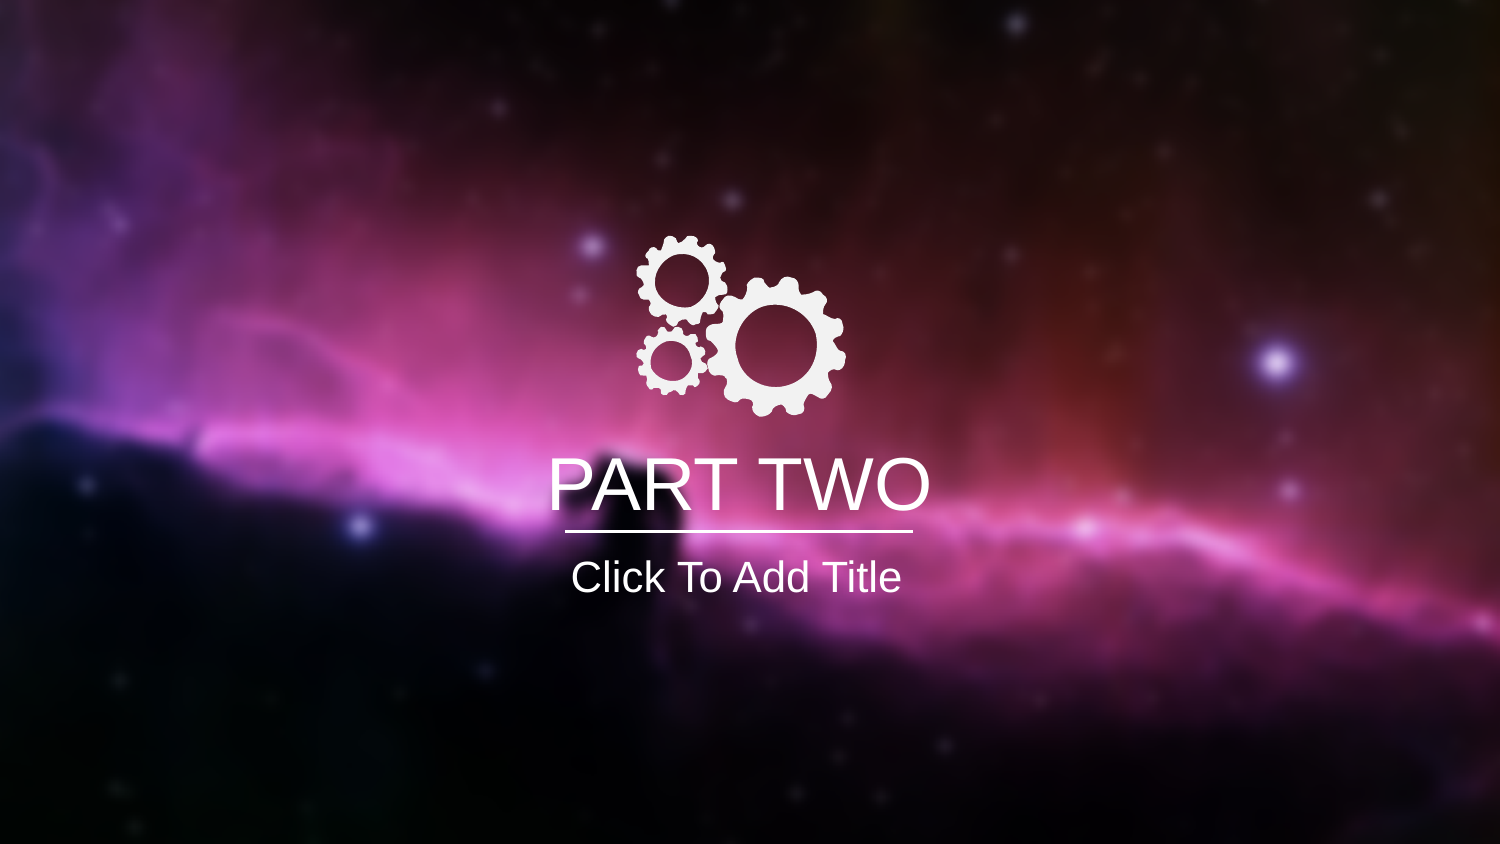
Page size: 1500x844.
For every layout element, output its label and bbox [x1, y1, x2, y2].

picture [0, 0, 1500, 844]
text_box [636, 235, 848, 417]
text_box [484, 427, 990, 610]
